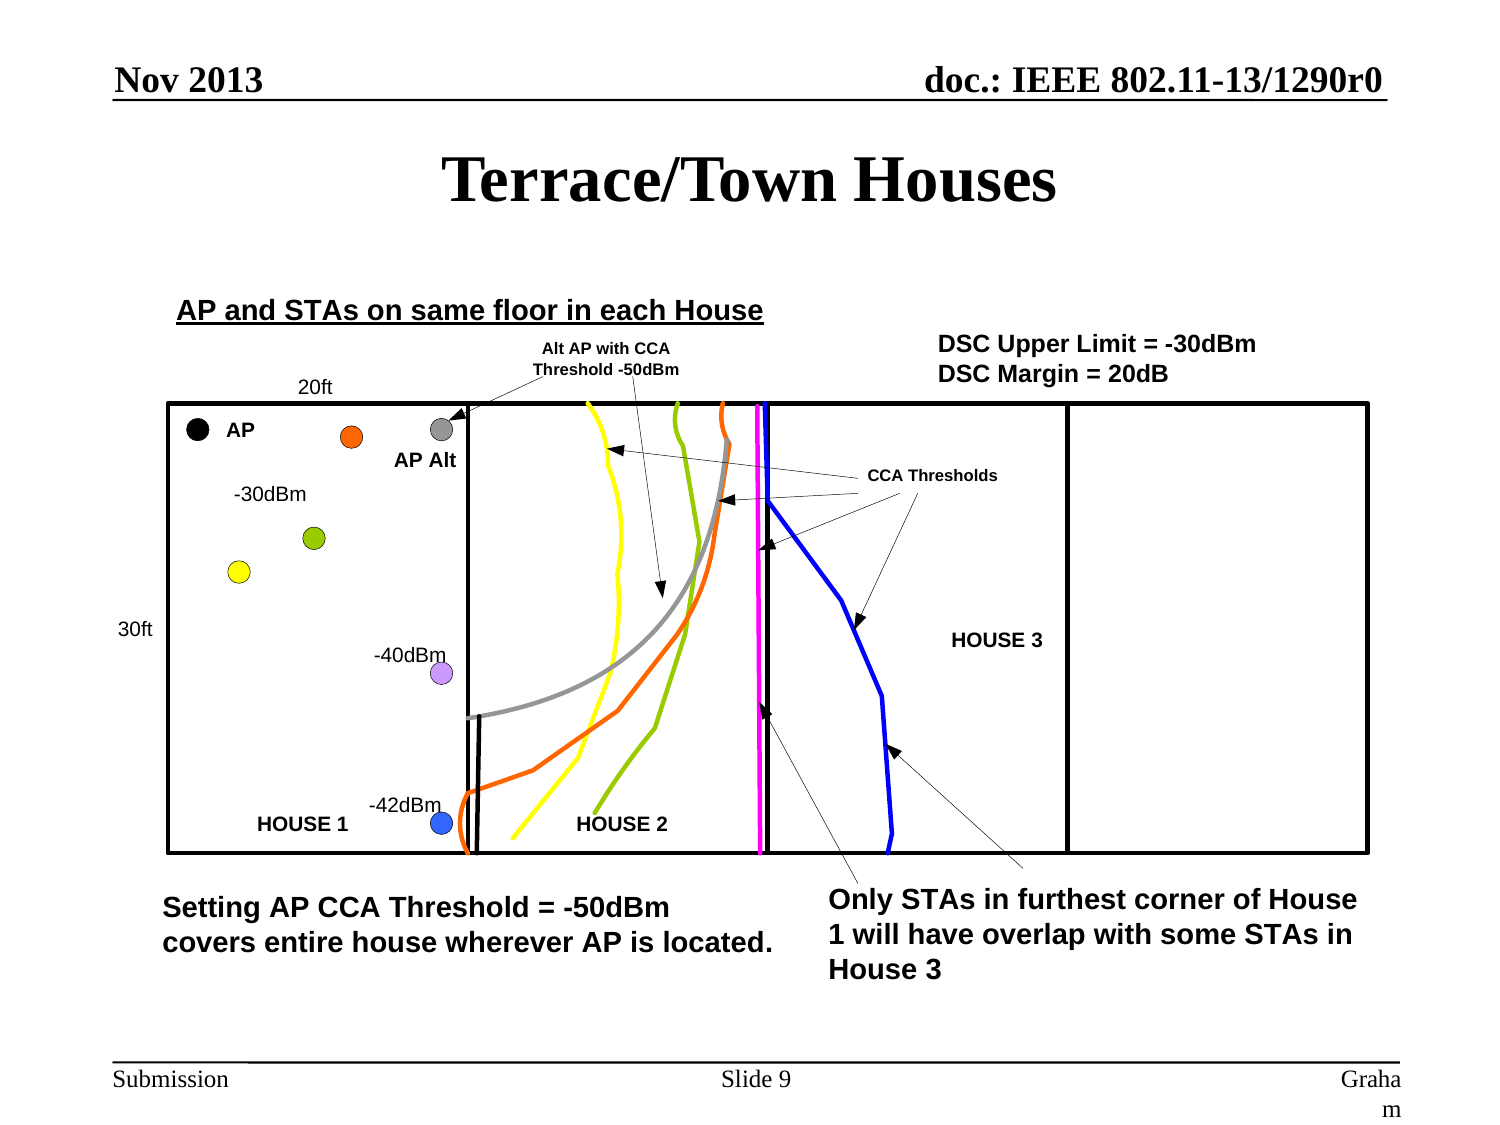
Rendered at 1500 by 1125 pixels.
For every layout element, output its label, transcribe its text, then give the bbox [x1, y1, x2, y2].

picture [115, 287, 1373, 991]
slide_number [114, 54, 286, 101]
slide_number Slide 9 [712, 1061, 800, 1093]
footer Graham Smith, DSP Group [1324, 1061, 1402, 1093]
title Terrace/Town Houses [112, 112, 1388, 238]
